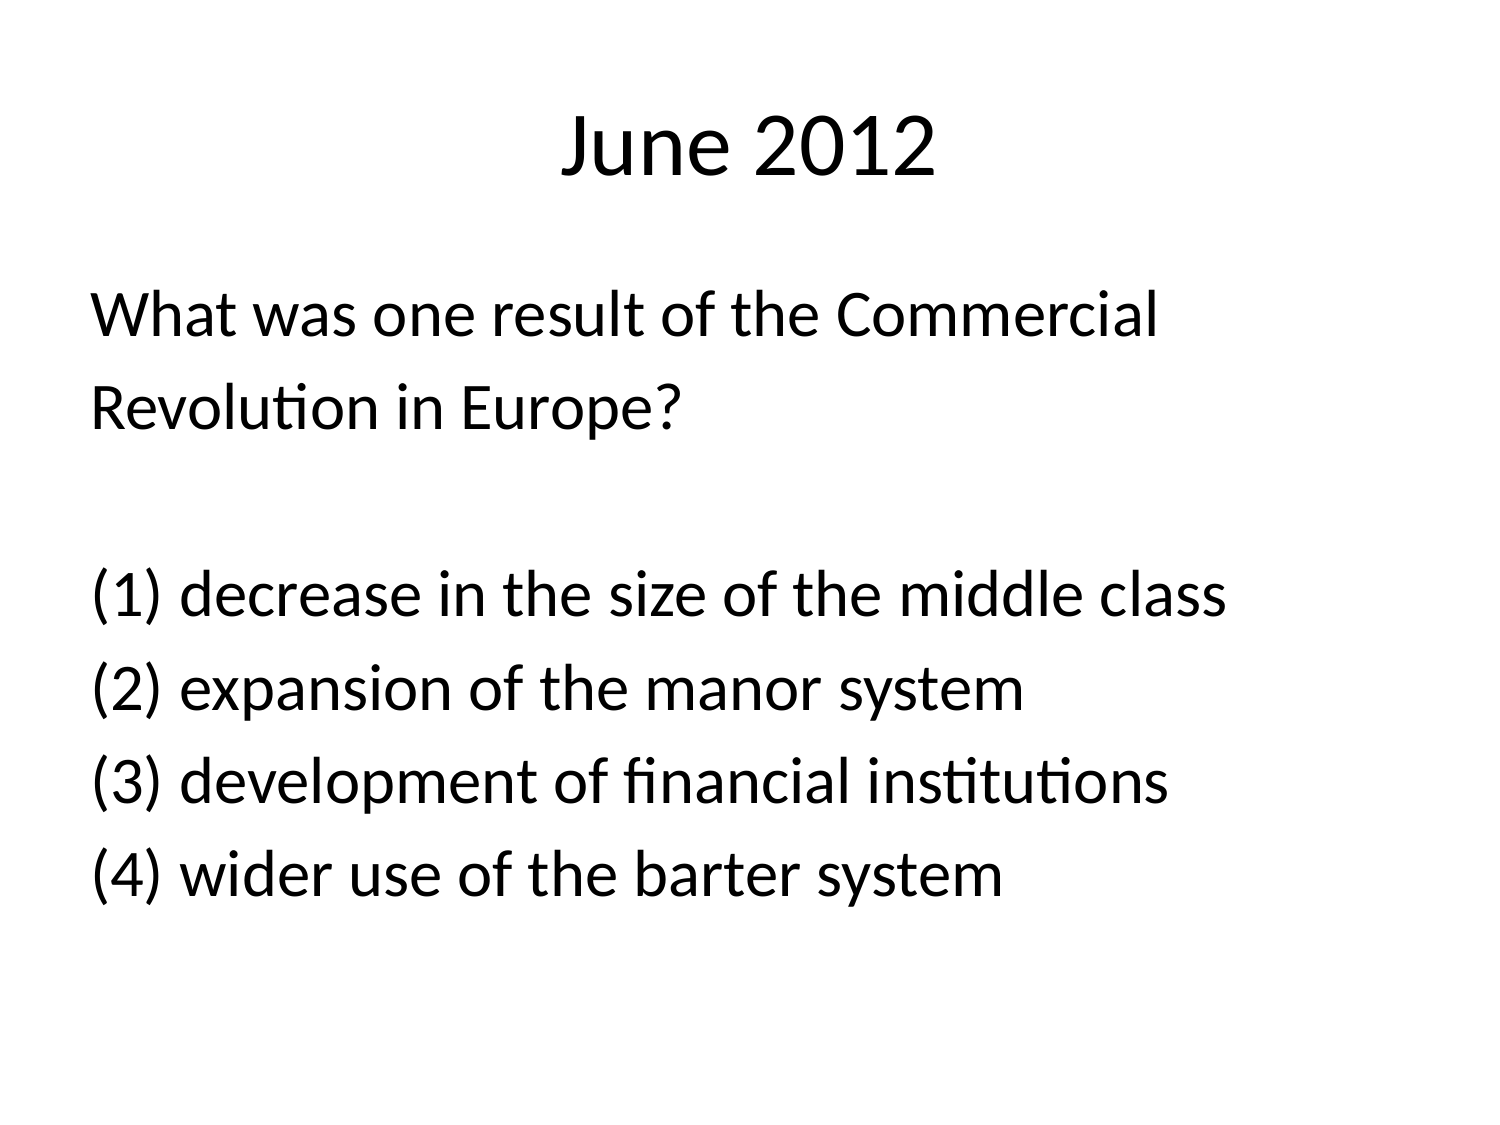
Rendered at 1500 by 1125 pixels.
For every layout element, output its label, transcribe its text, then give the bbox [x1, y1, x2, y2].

list What was one result of the Commercial Revolution in Europe? (1) decrease in the size of the middle class (2) expansion of the manor system (3) development of financial institutions (4) wider use of the barter system [75, 262, 1425, 1005]
title June 2012 [75, 45, 1425, 233]
